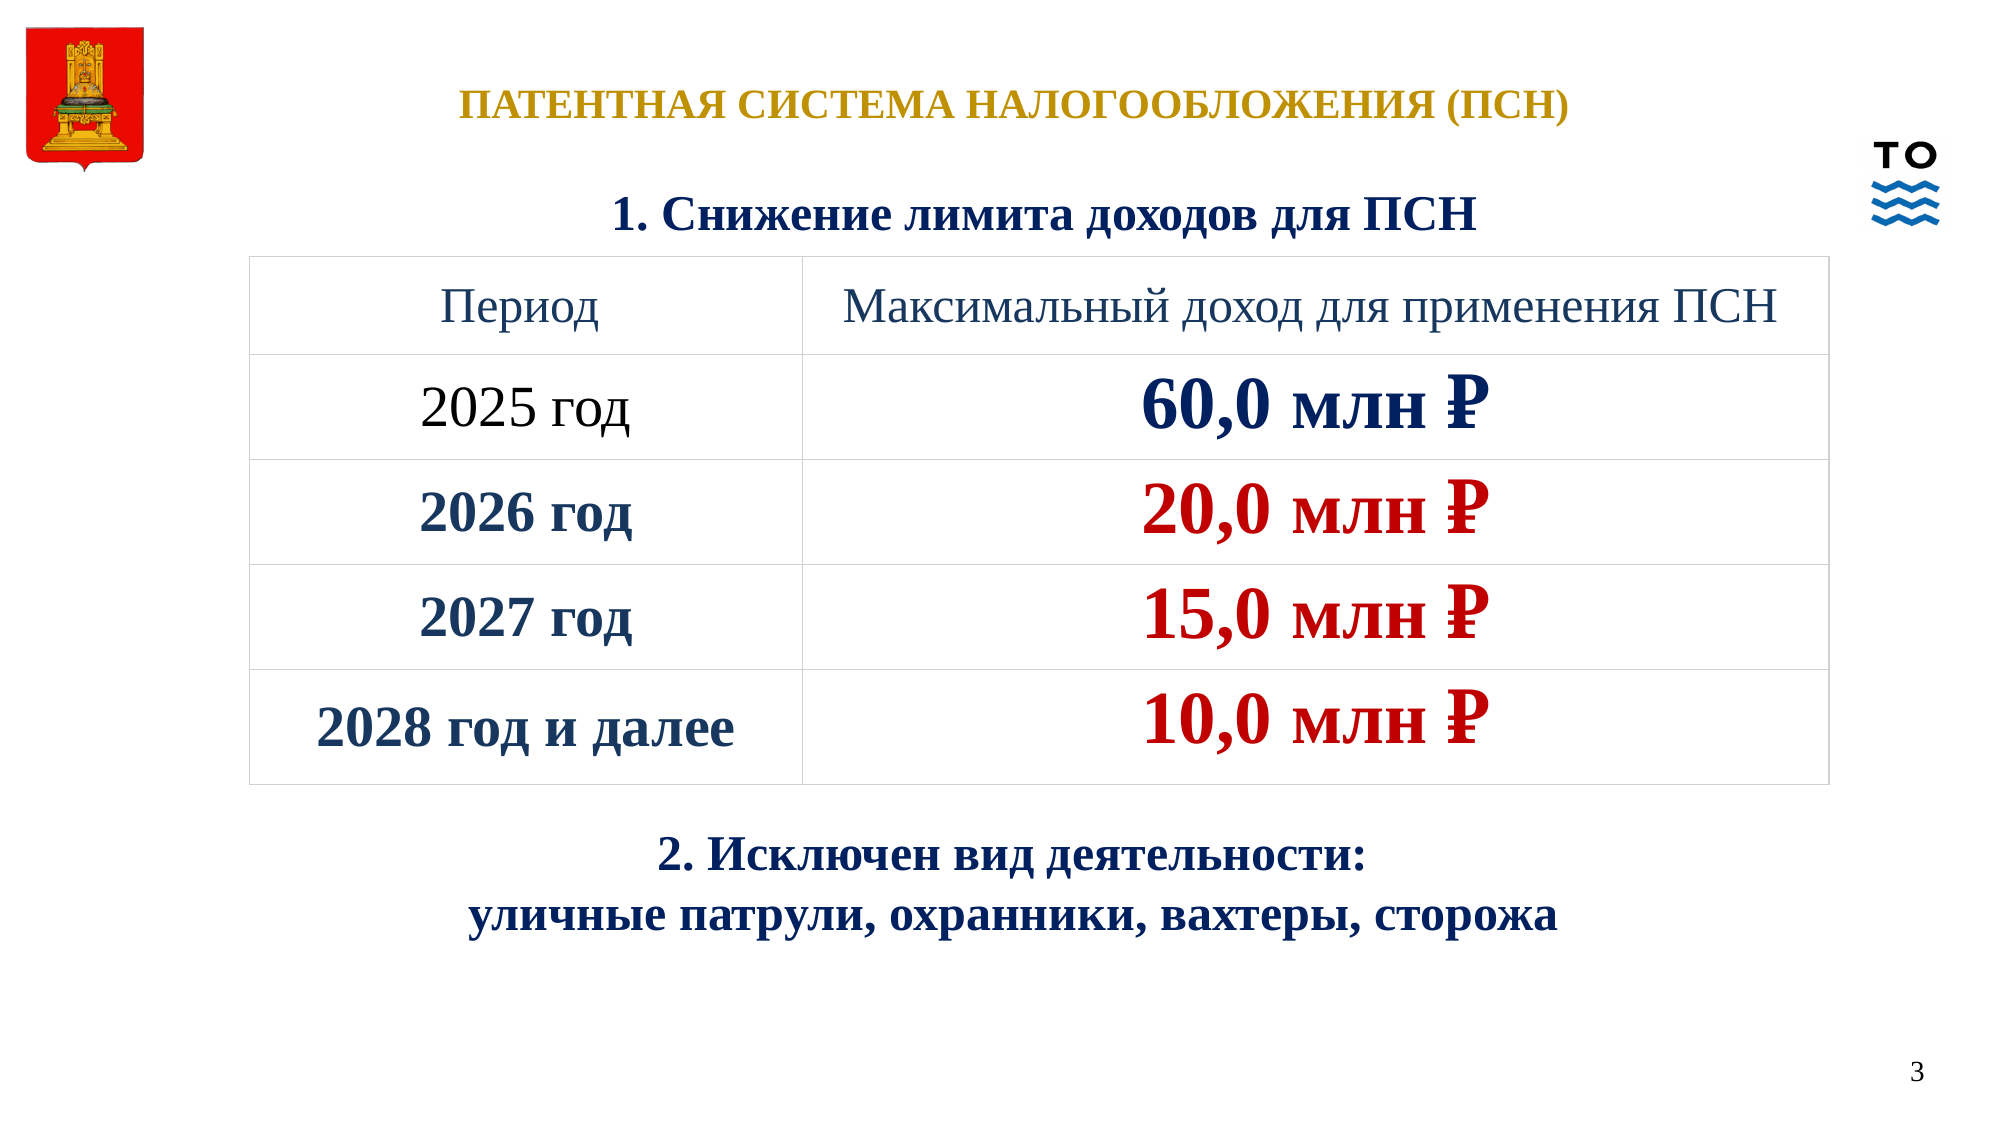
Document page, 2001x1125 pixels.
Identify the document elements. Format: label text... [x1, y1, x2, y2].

text_box 1. Снижение лимита доходов для ПСН [596, 172, 1493, 248]
table_cell 2025 год [250, 355, 802, 459]
table_cell 2028 год и далее [250, 670, 802, 784]
table_cell 2027 год [250, 565, 802, 669]
text_box ПАТЕНТНАЯ СИСТЕМА НАЛОГООБЛОЖЕНИЯ (ПСН) [179, 30, 1860, 173]
table_cell 2026 год [250, 460, 802, 564]
table_cell 10,0 млн ₽ [803, 670, 1828, 784]
table_header Максимальный доход для применения ПСН [803, 257, 1828, 354]
picture [23, 19, 152, 180]
slide_number 3 [1543, 1047, 1940, 1093]
table_header Период [250, 257, 802, 354]
table_cell 60,0 млн ₽ [803, 355, 1828, 459]
picture [1859, 136, 1949, 229]
text_box 2. Исключен вид деятельности: уличные патрули, охранники, вахтеры, сторожа [210, 813, 1829, 949]
table_cell 15,0 млн ₽ [803, 565, 1828, 669]
table_cell 20,0 млн ₽ [803, 460, 1828, 564]
